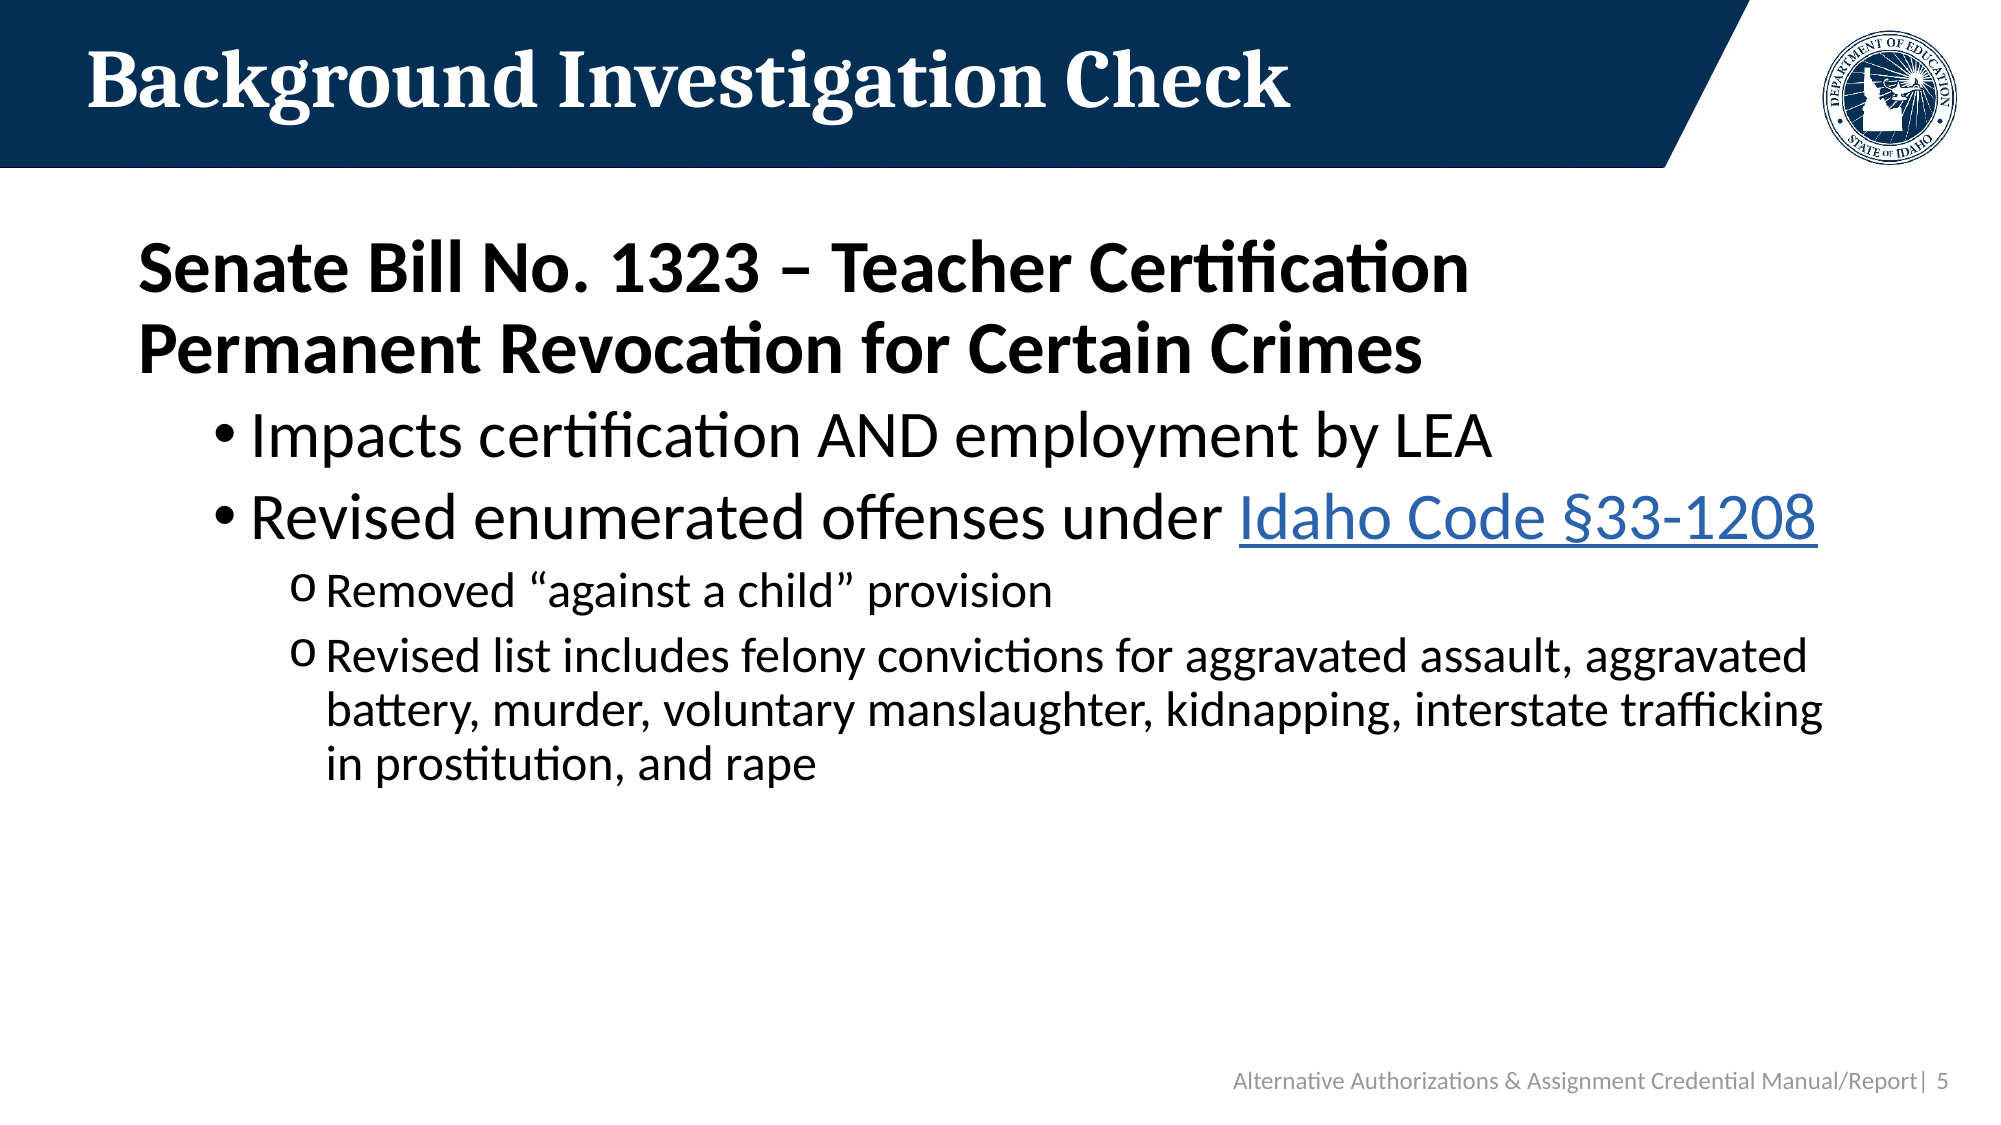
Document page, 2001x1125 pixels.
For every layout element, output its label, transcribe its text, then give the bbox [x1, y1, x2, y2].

picture [1665, 0, 1965, 173]
slide_number Alternative Authorizations & Assignment Credential Manual/Report| 5 [1146, 1049, 1965, 1109]
list Senate Bill No. 1323 – Teacher Certification Permanent Revocation for Certain Crimes Impacts certification AND employment by LEA Revised enumerated offenses under Idaho Code §33-1208 Removed “against a child” provision Revised list includes felony convictions for aggravated assault, aggravated battery, murder, voluntary manslaughter, kidnapping, interstate trafficking in prostitution, and rape [123, 219, 1849, 934]
title Background Investigation Check [71, 0, 1797, 163]
